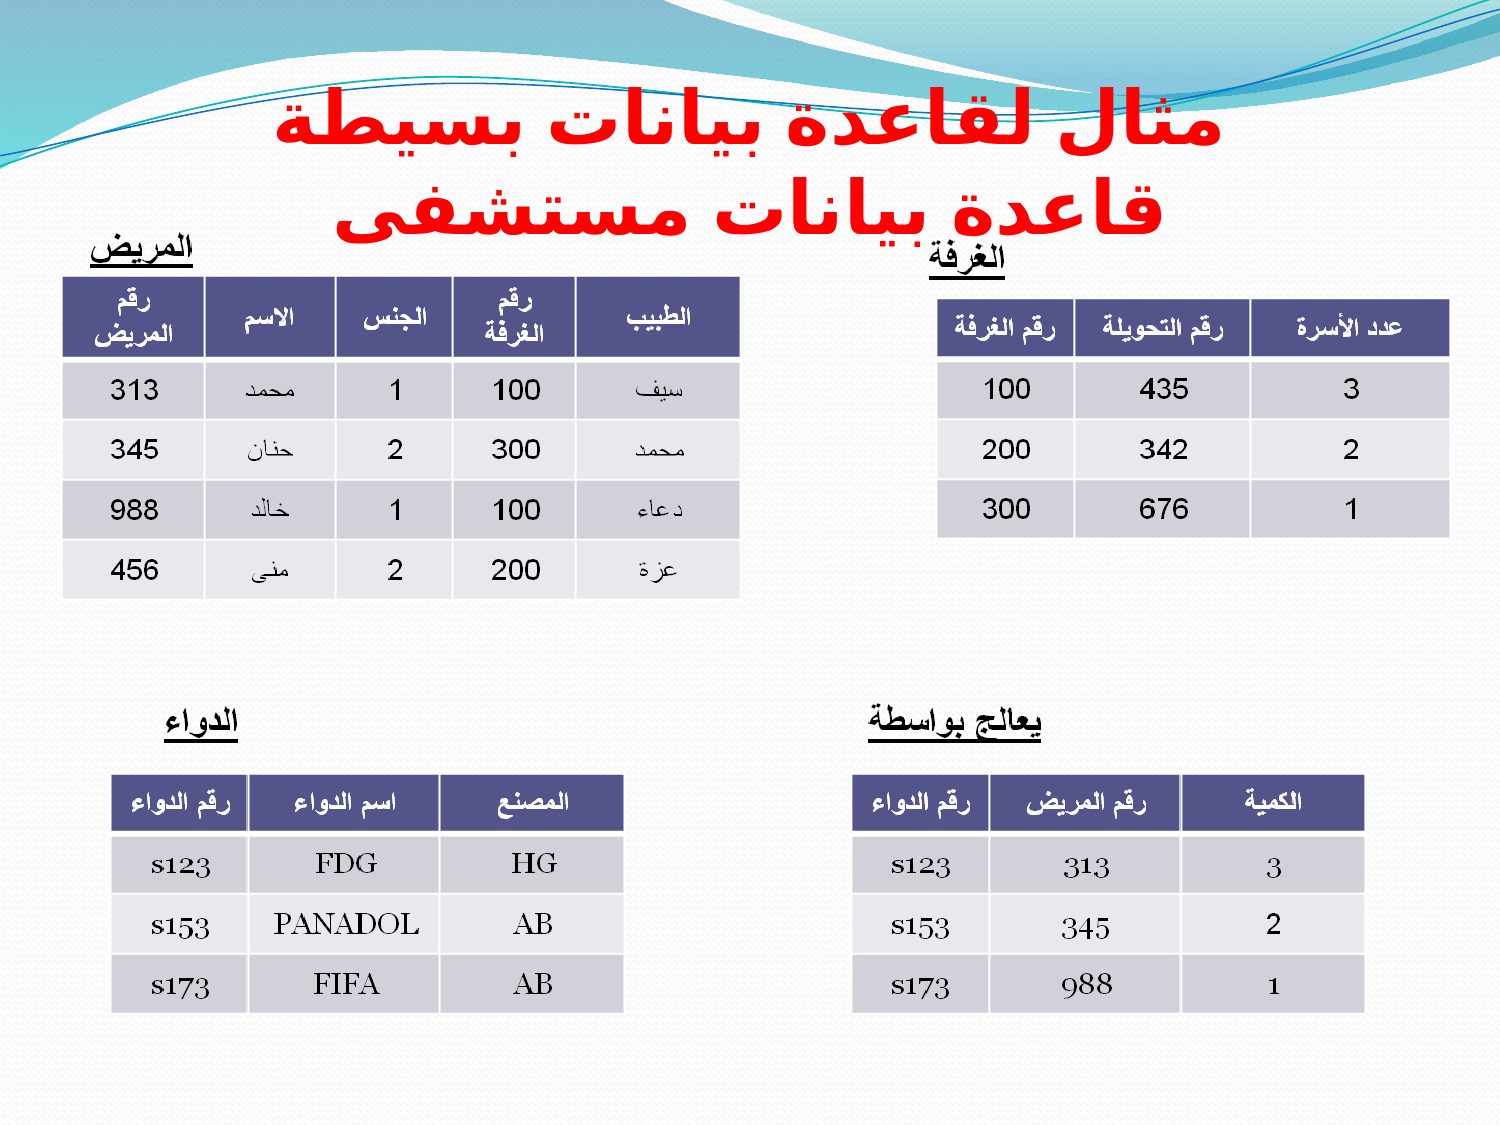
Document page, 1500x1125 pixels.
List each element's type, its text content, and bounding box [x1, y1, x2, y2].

title مثال لقاعدة بيانات بسيطة قاعدة بيانات مستشفى [75, 62, 1425, 211]
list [49, 212, 1463, 1026]
